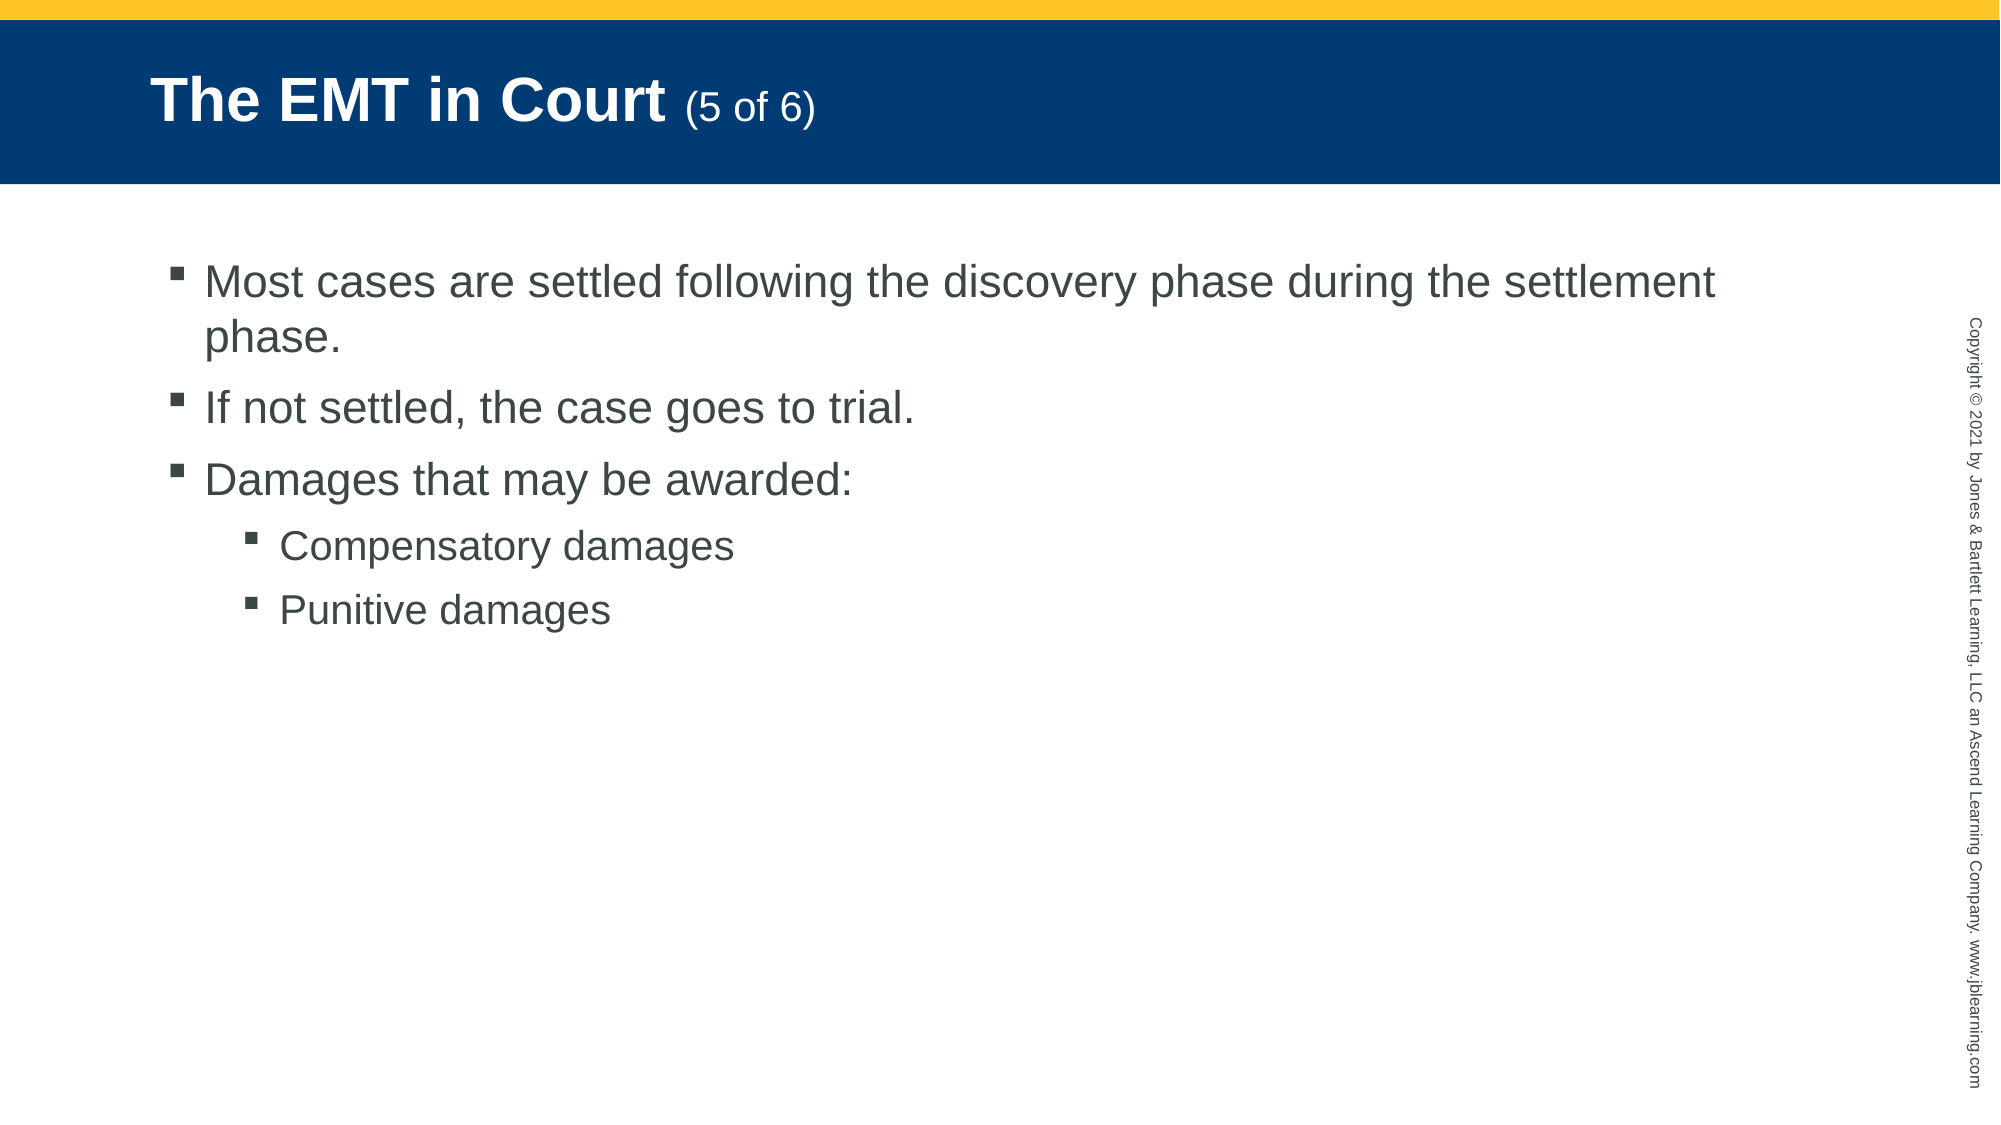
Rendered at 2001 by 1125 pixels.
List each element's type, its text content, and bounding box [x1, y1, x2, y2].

title The EMT in Court (5 of 6) [0, 19, 2000, 185]
list Most cases are settled following the discovery phase during the settlement phase. If not settled, the case goes to trial. Damages that may be awarded: Compensatory damages Punitive damages [151, 244, 1840, 1016]
